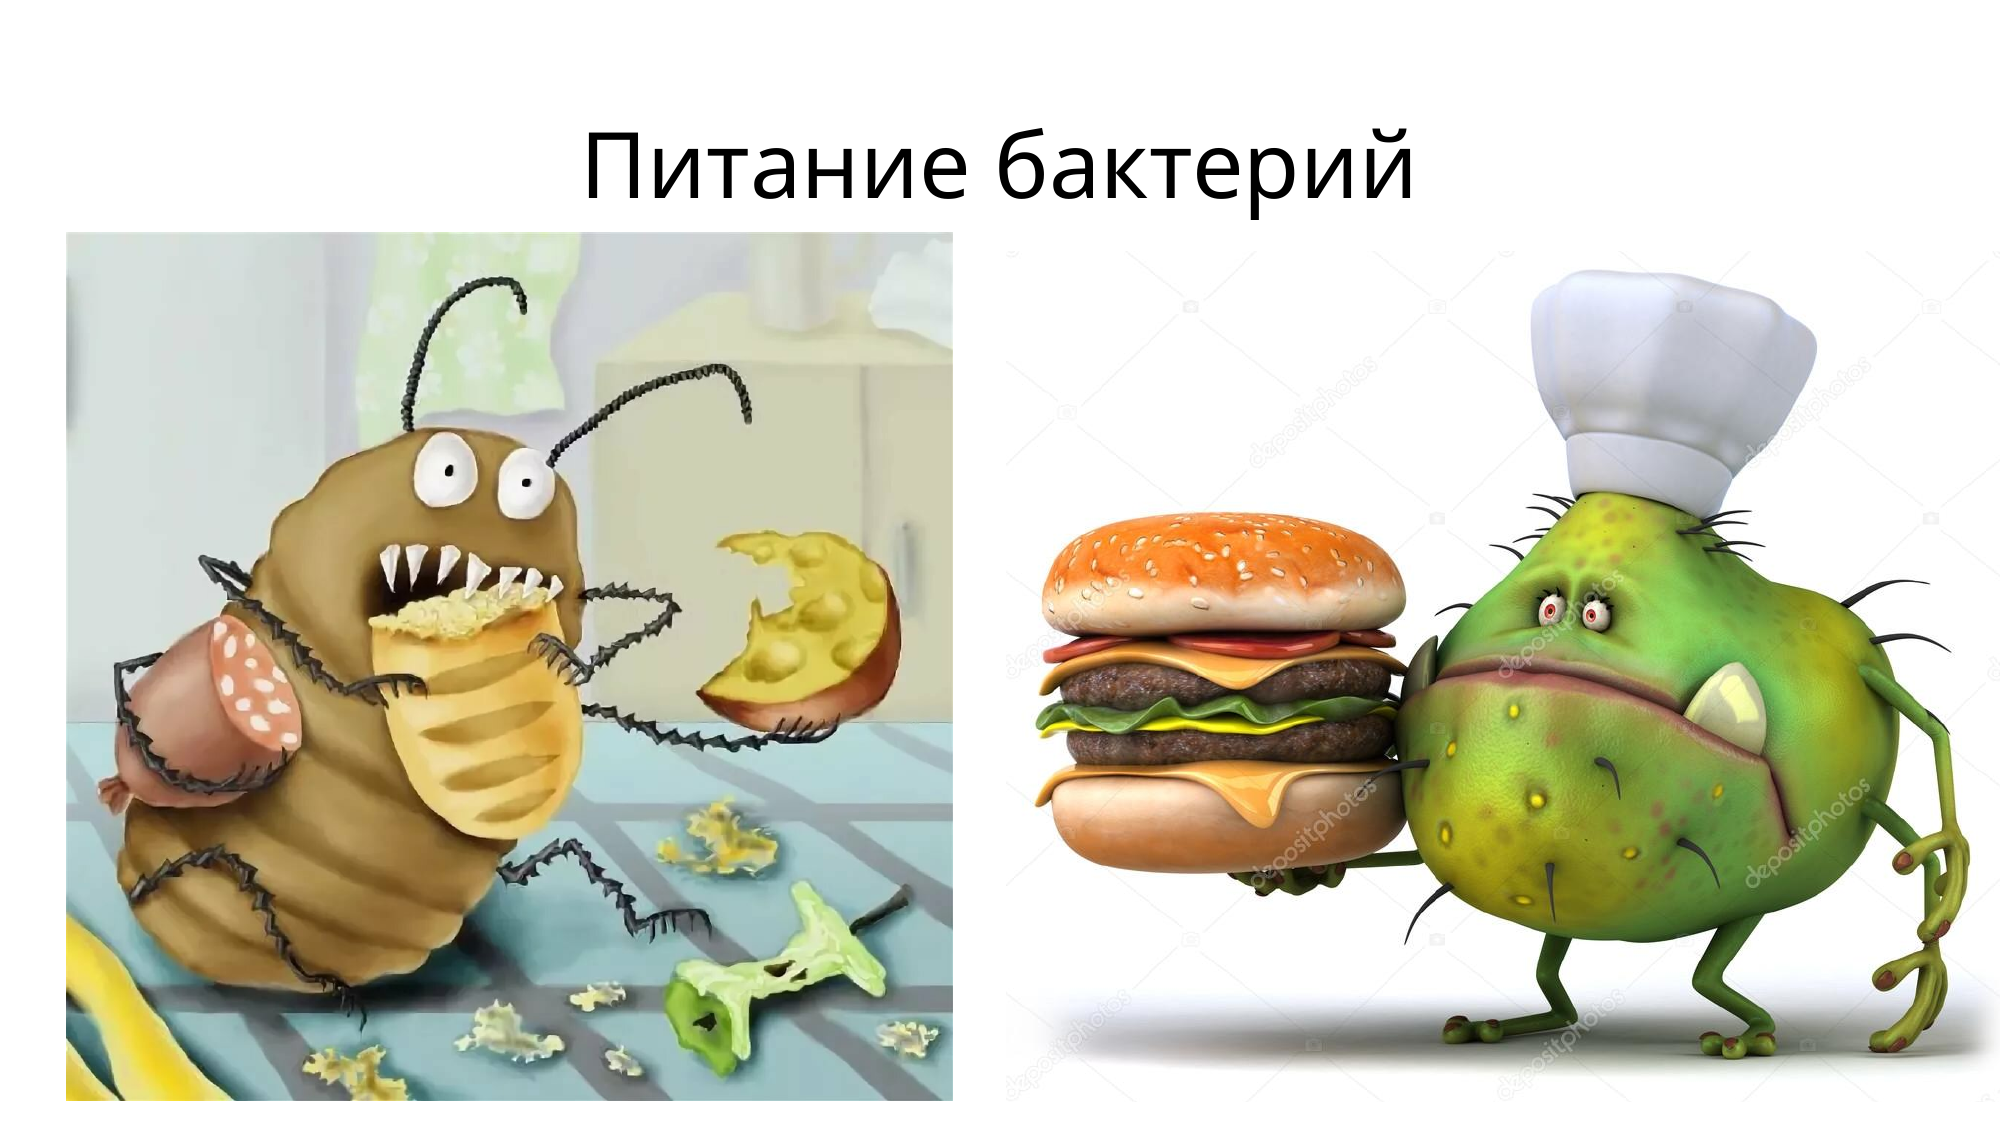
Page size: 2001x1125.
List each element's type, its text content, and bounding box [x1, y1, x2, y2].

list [66, 232, 953, 1101]
picture [1006, 251, 2000, 1102]
title Питание бактерий [137, 59, 1863, 278]
